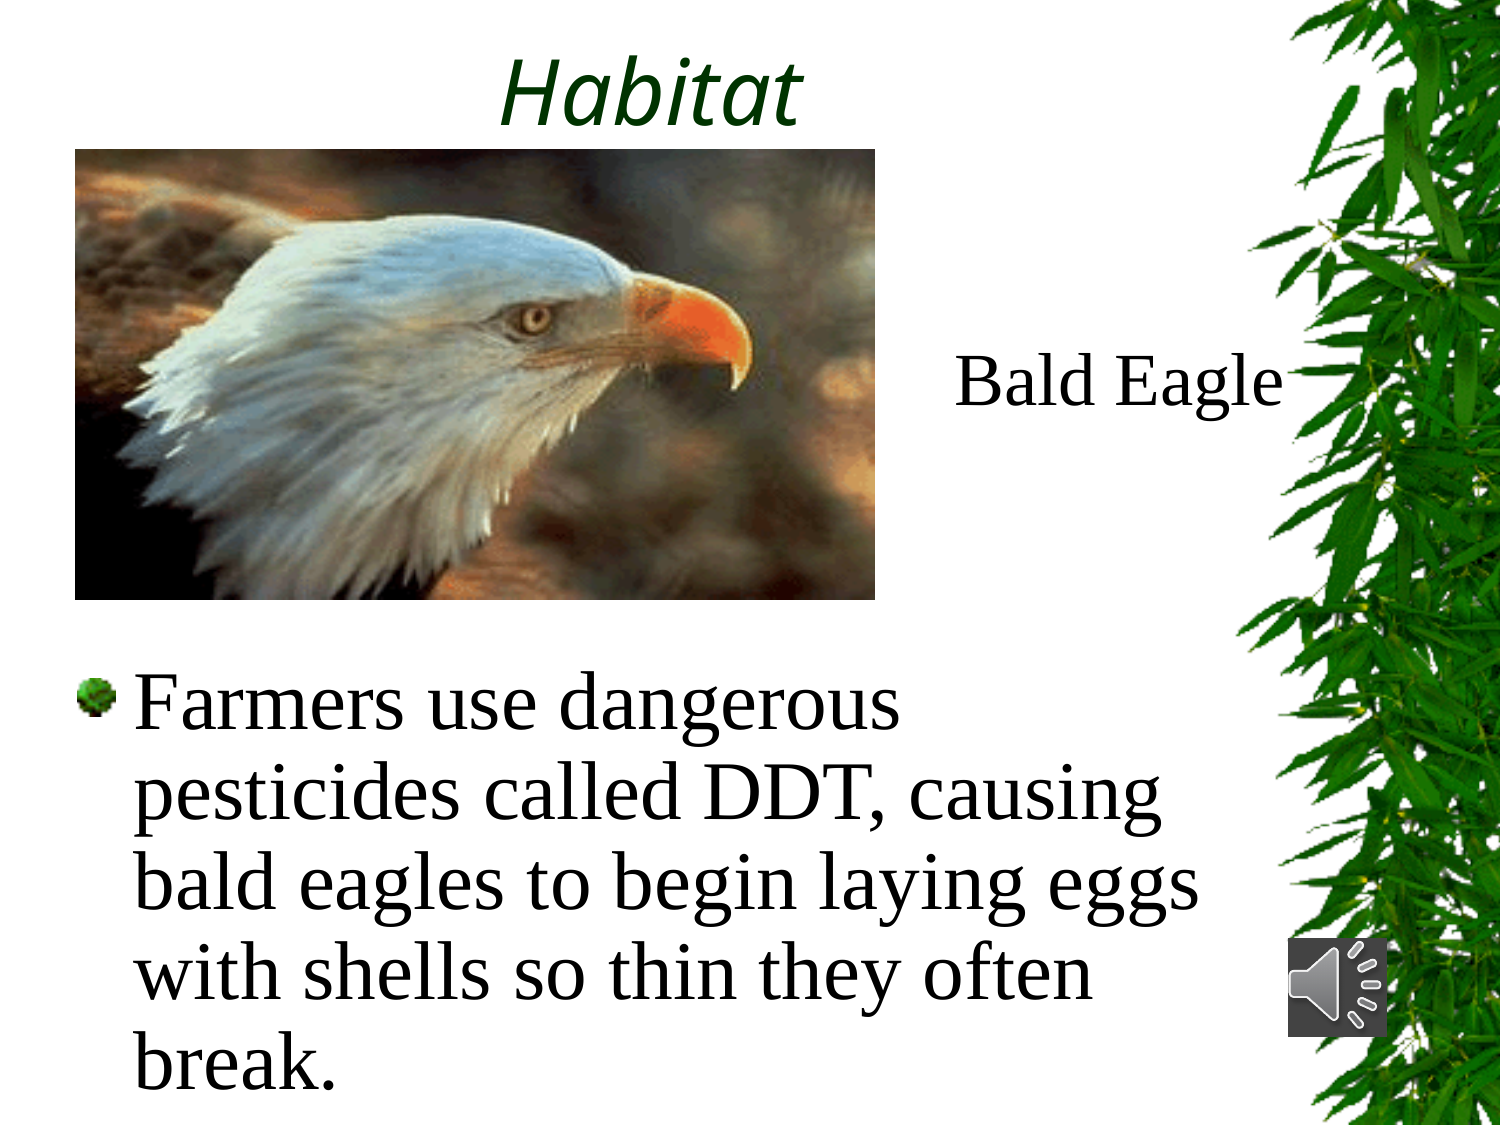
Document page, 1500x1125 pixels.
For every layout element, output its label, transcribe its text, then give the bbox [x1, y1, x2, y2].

picture [74, 149, 876, 601]
title Habitat [37, 24, 1263, 152]
picture [77, 678, 116, 717]
text_box Bald Eagle [939, 322, 1301, 428]
picture [1206, 0, 1500, 1125]
list Farmers use dangerous pesticides called DDT, causing bald eagles to begin laying eggs with shells so thin they often break. [62, 650, 1263, 1038]
